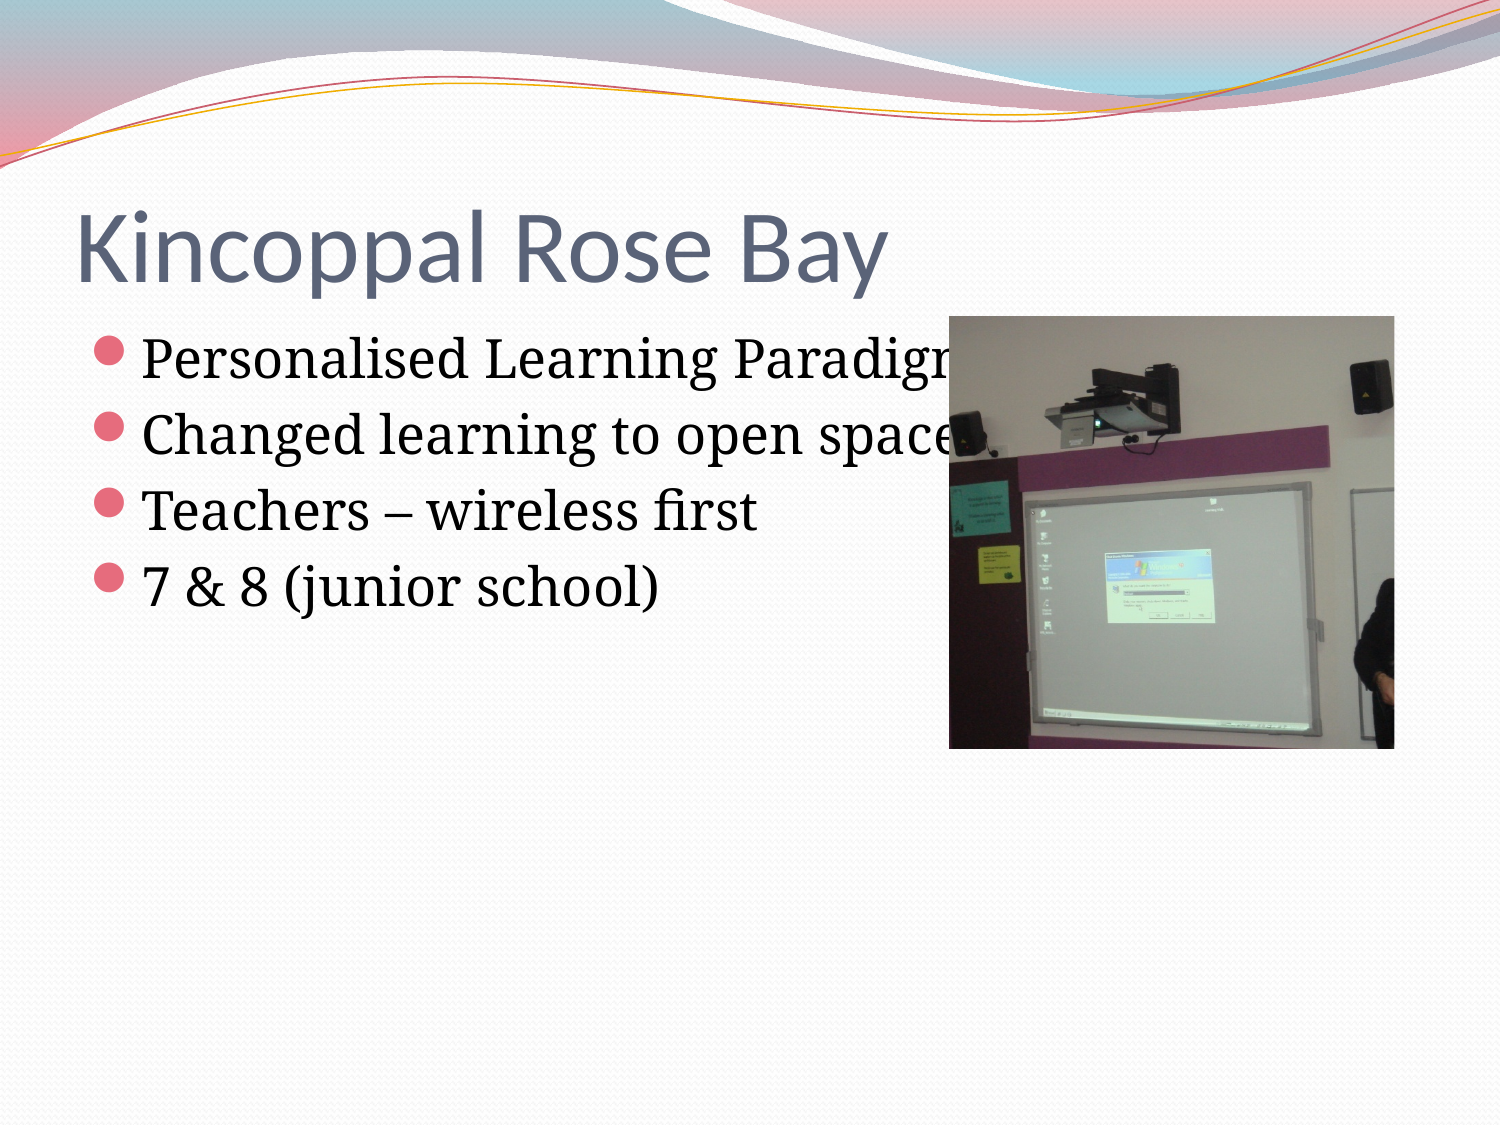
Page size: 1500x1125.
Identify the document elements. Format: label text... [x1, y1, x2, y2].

title Kincoppal Rose Bay [75, 115, 1425, 303]
list Personalised Learning Paradigm Changed learning to open spaces Teachers – wireless first 7 & 8 (junior school) [75, 317, 1425, 1038]
picture [948, 316, 1395, 750]
